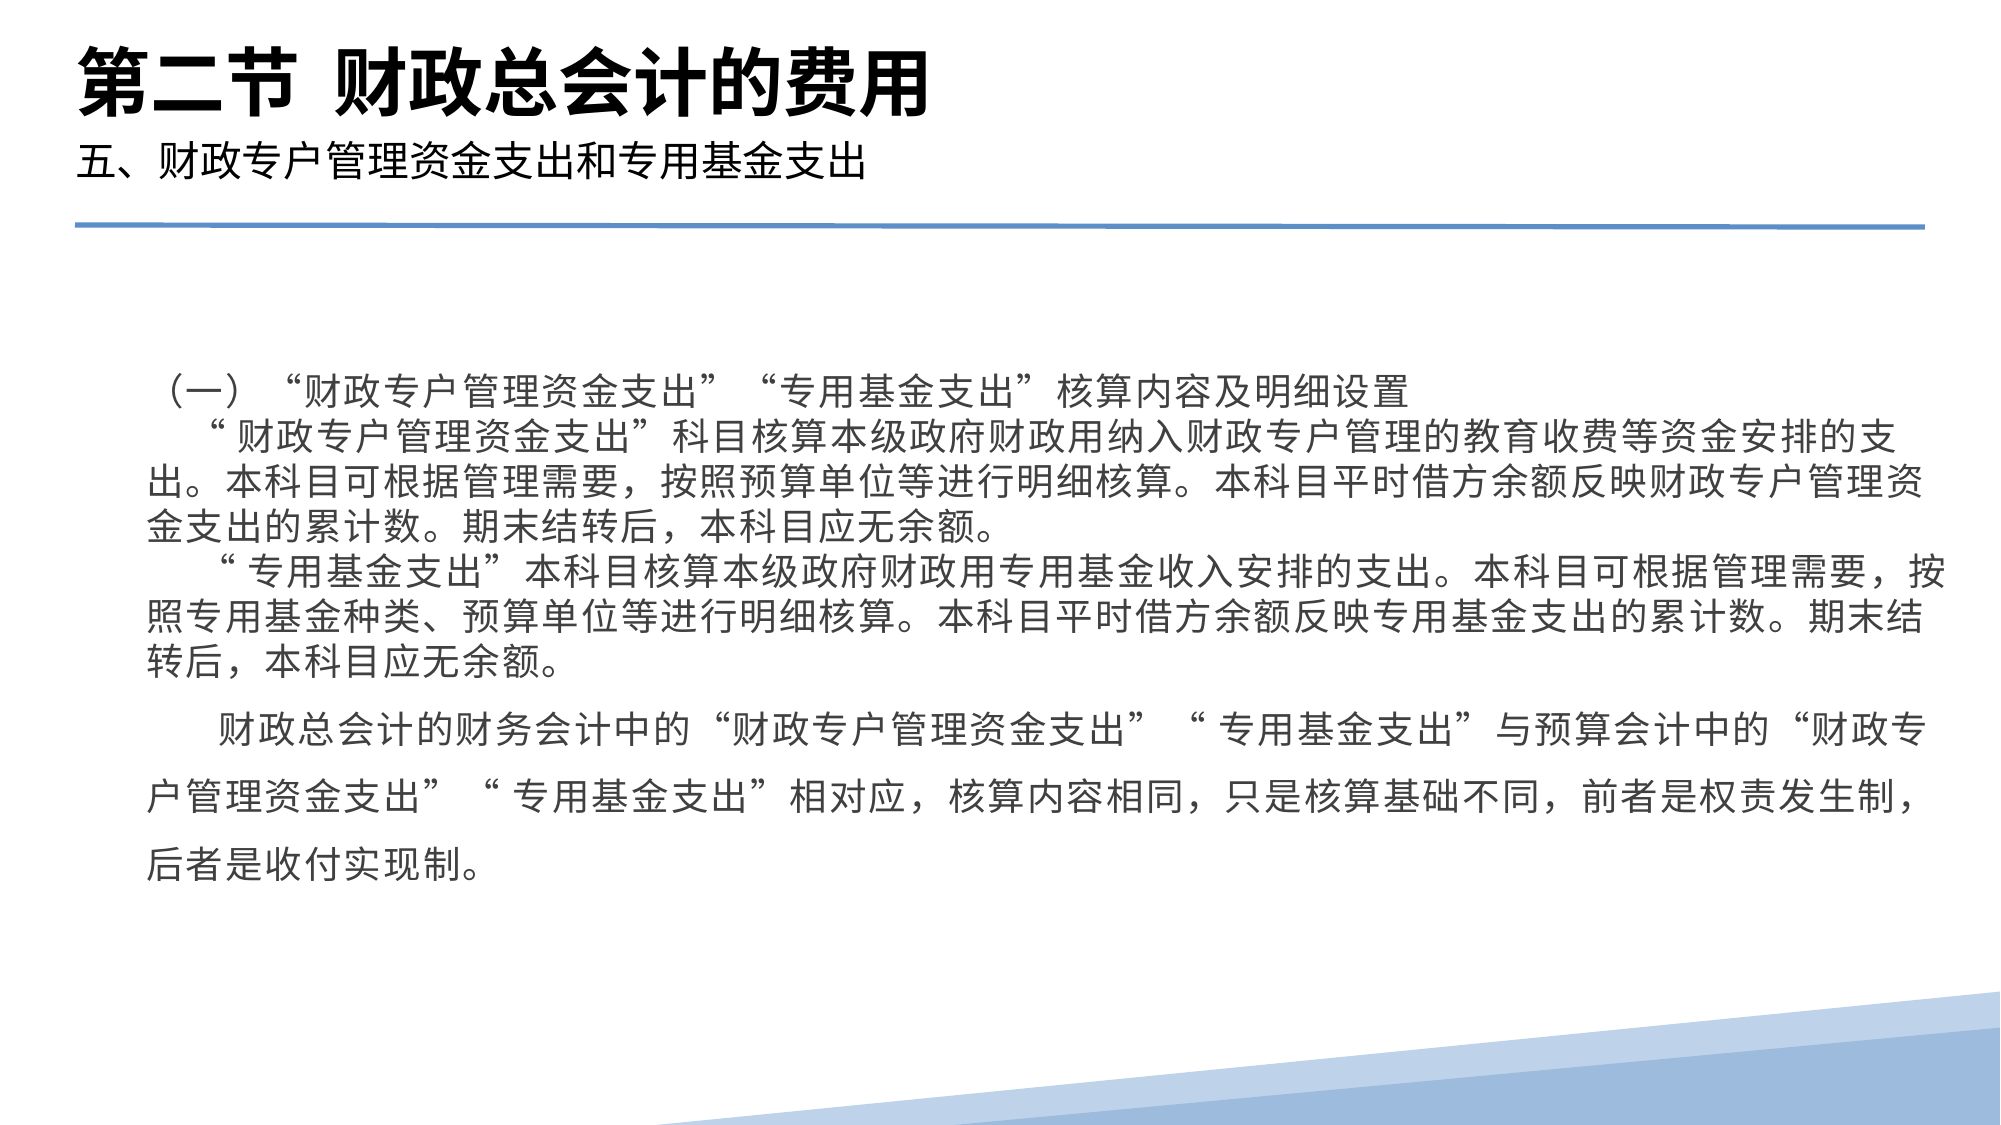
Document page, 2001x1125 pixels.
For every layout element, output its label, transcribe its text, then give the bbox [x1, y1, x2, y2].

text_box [656, 991, 2000, 1125]
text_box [74, 224, 1925, 228]
text_box （一）“财政专户管理资金支出”“专用基金支出”核算内容及明细设置 “财政专户管理资金支出”科目核算本级政府财政用纳入财政专户管理的教育收费等资金安排的支出。本科目可根据管理需要，按照预算单位等进行明细核算。本科目平时借方余额反映财政专户管理资金支出的累计数。期末结转后，本科目应无余额。 “专用基金支出”本科目核算本级政府财政用专用基金收入安排的支出。本科目可根据管理需要，按照专用基金种类、预算单位等进行明细核算。本科目平时借方余额反映专用基金支出的累计数。期末结转后，本科目应无余额。 财政总会计的财务会计中的“财政专户管理资金支出”“ 专用基金支出”与预算会计中的“财政专户管理资金支出”“ 专用基金支出”相对应，核算内容相同，只是核算基础不同，前者是权责发生制，后者是收付实现制。 [135, 243, 1965, 1011]
text_box 五、财政专户管理资金支出和专用基金支出 [75, 124, 1925, 200]
text_box 第二节 财政总会计的费用 [75, 24, 1925, 124]
